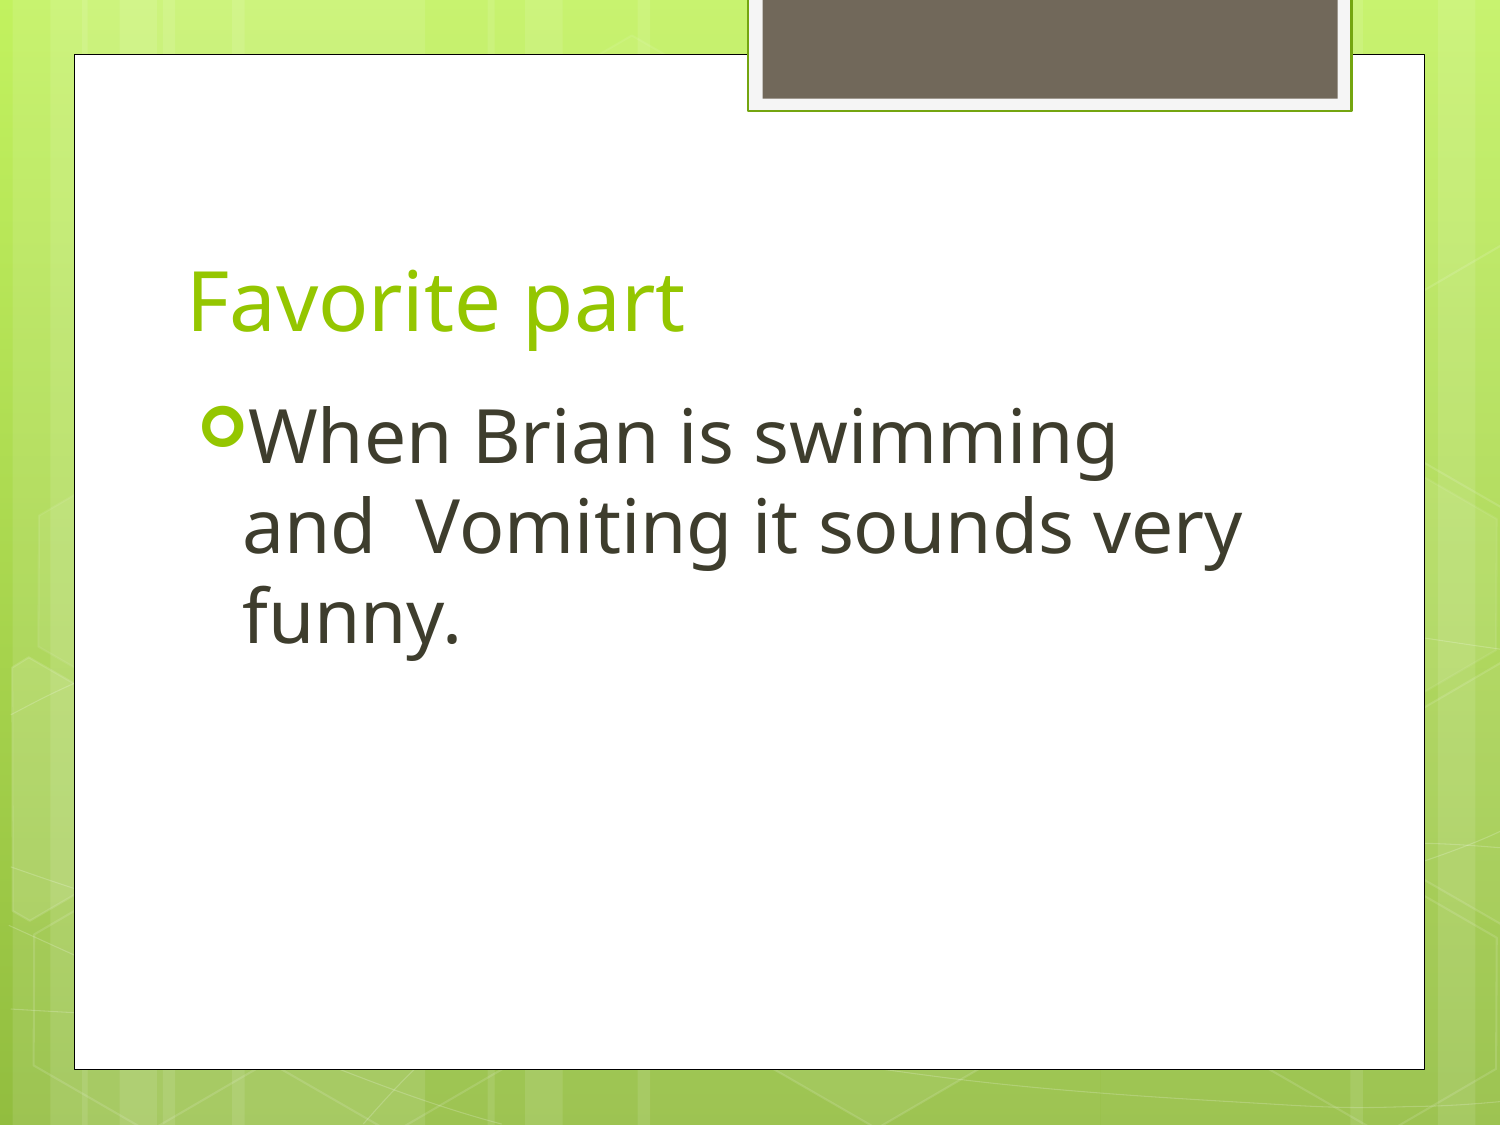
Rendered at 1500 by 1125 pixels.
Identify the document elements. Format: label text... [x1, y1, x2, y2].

list When Brian is swimming and Vomiting it sounds very funny. [171, 381, 1283, 957]
title Favorite part [171, 168, 1324, 357]
